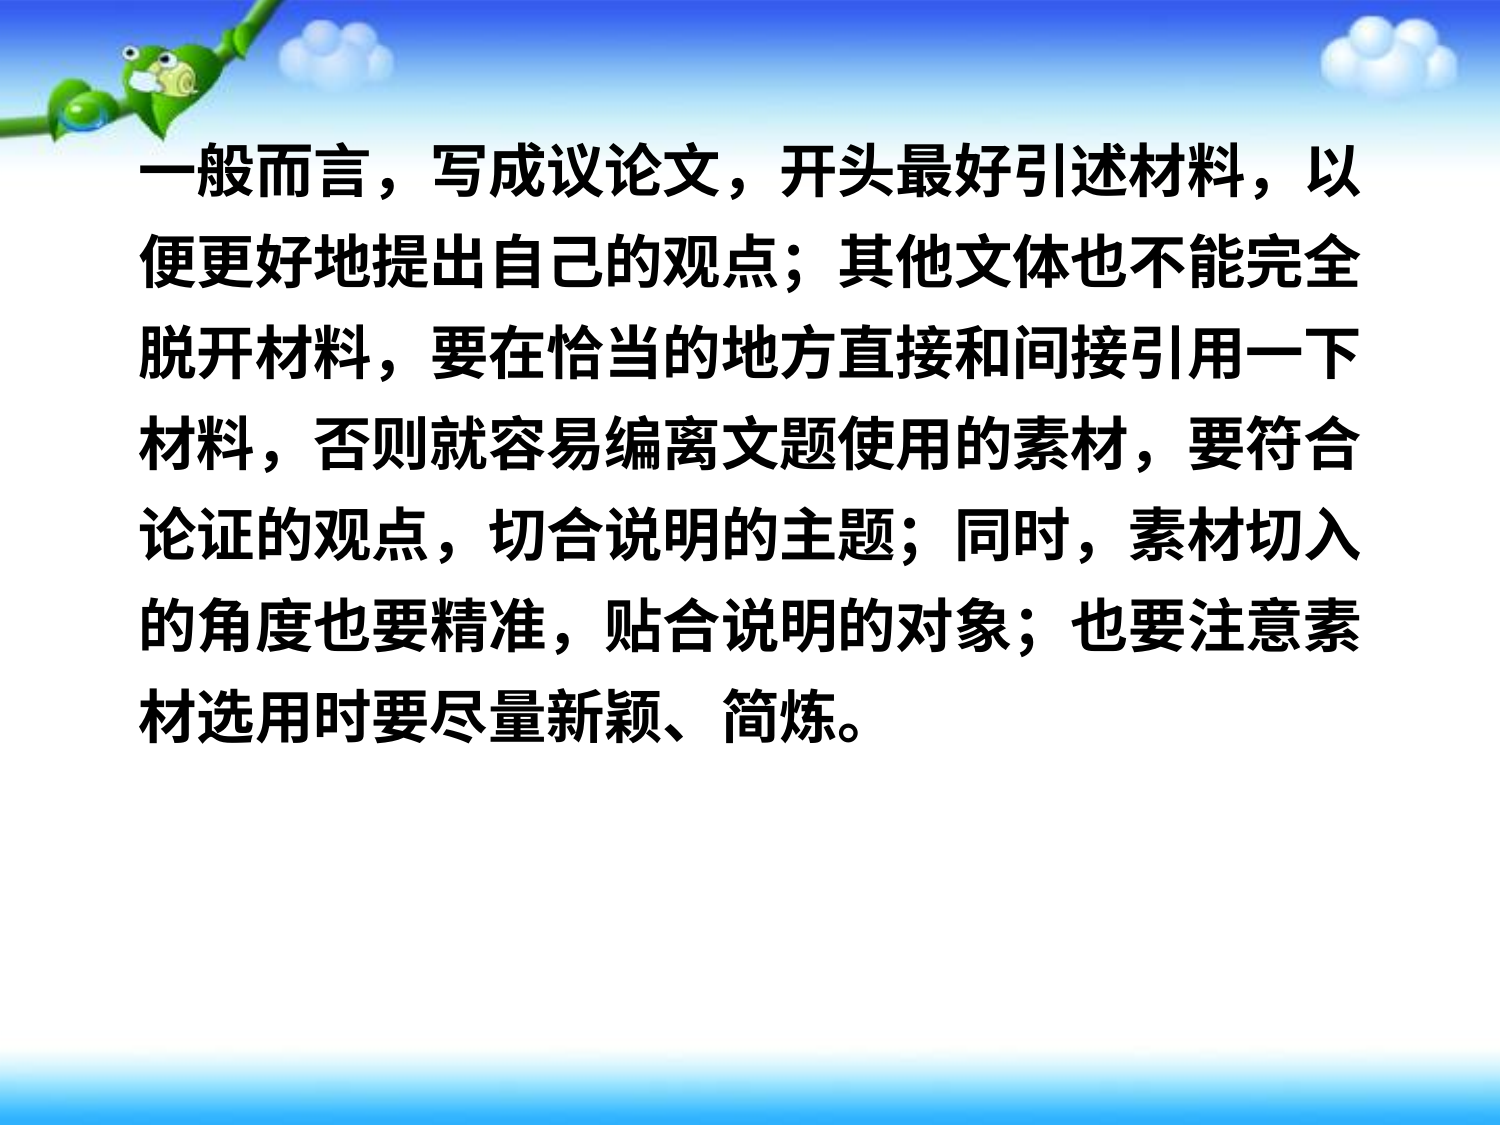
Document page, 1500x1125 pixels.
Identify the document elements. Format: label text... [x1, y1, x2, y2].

text_box 一般而言，写成议论文，开头最好引述材料，以便更好地提出自己的观点；其他文体也不能完全脱开材料，要在恰当的地方直接和间接引用一下材料，否则就容易编离文题使用的素材，要符合论证的观点，切合说明的主题；同时，素材切入的角度也要精准，贴合说明的对象；也要注意素材选用时要尽量新颖、简炼。 [123, 105, 1407, 758]
picture [0, 0, 1500, 1125]
